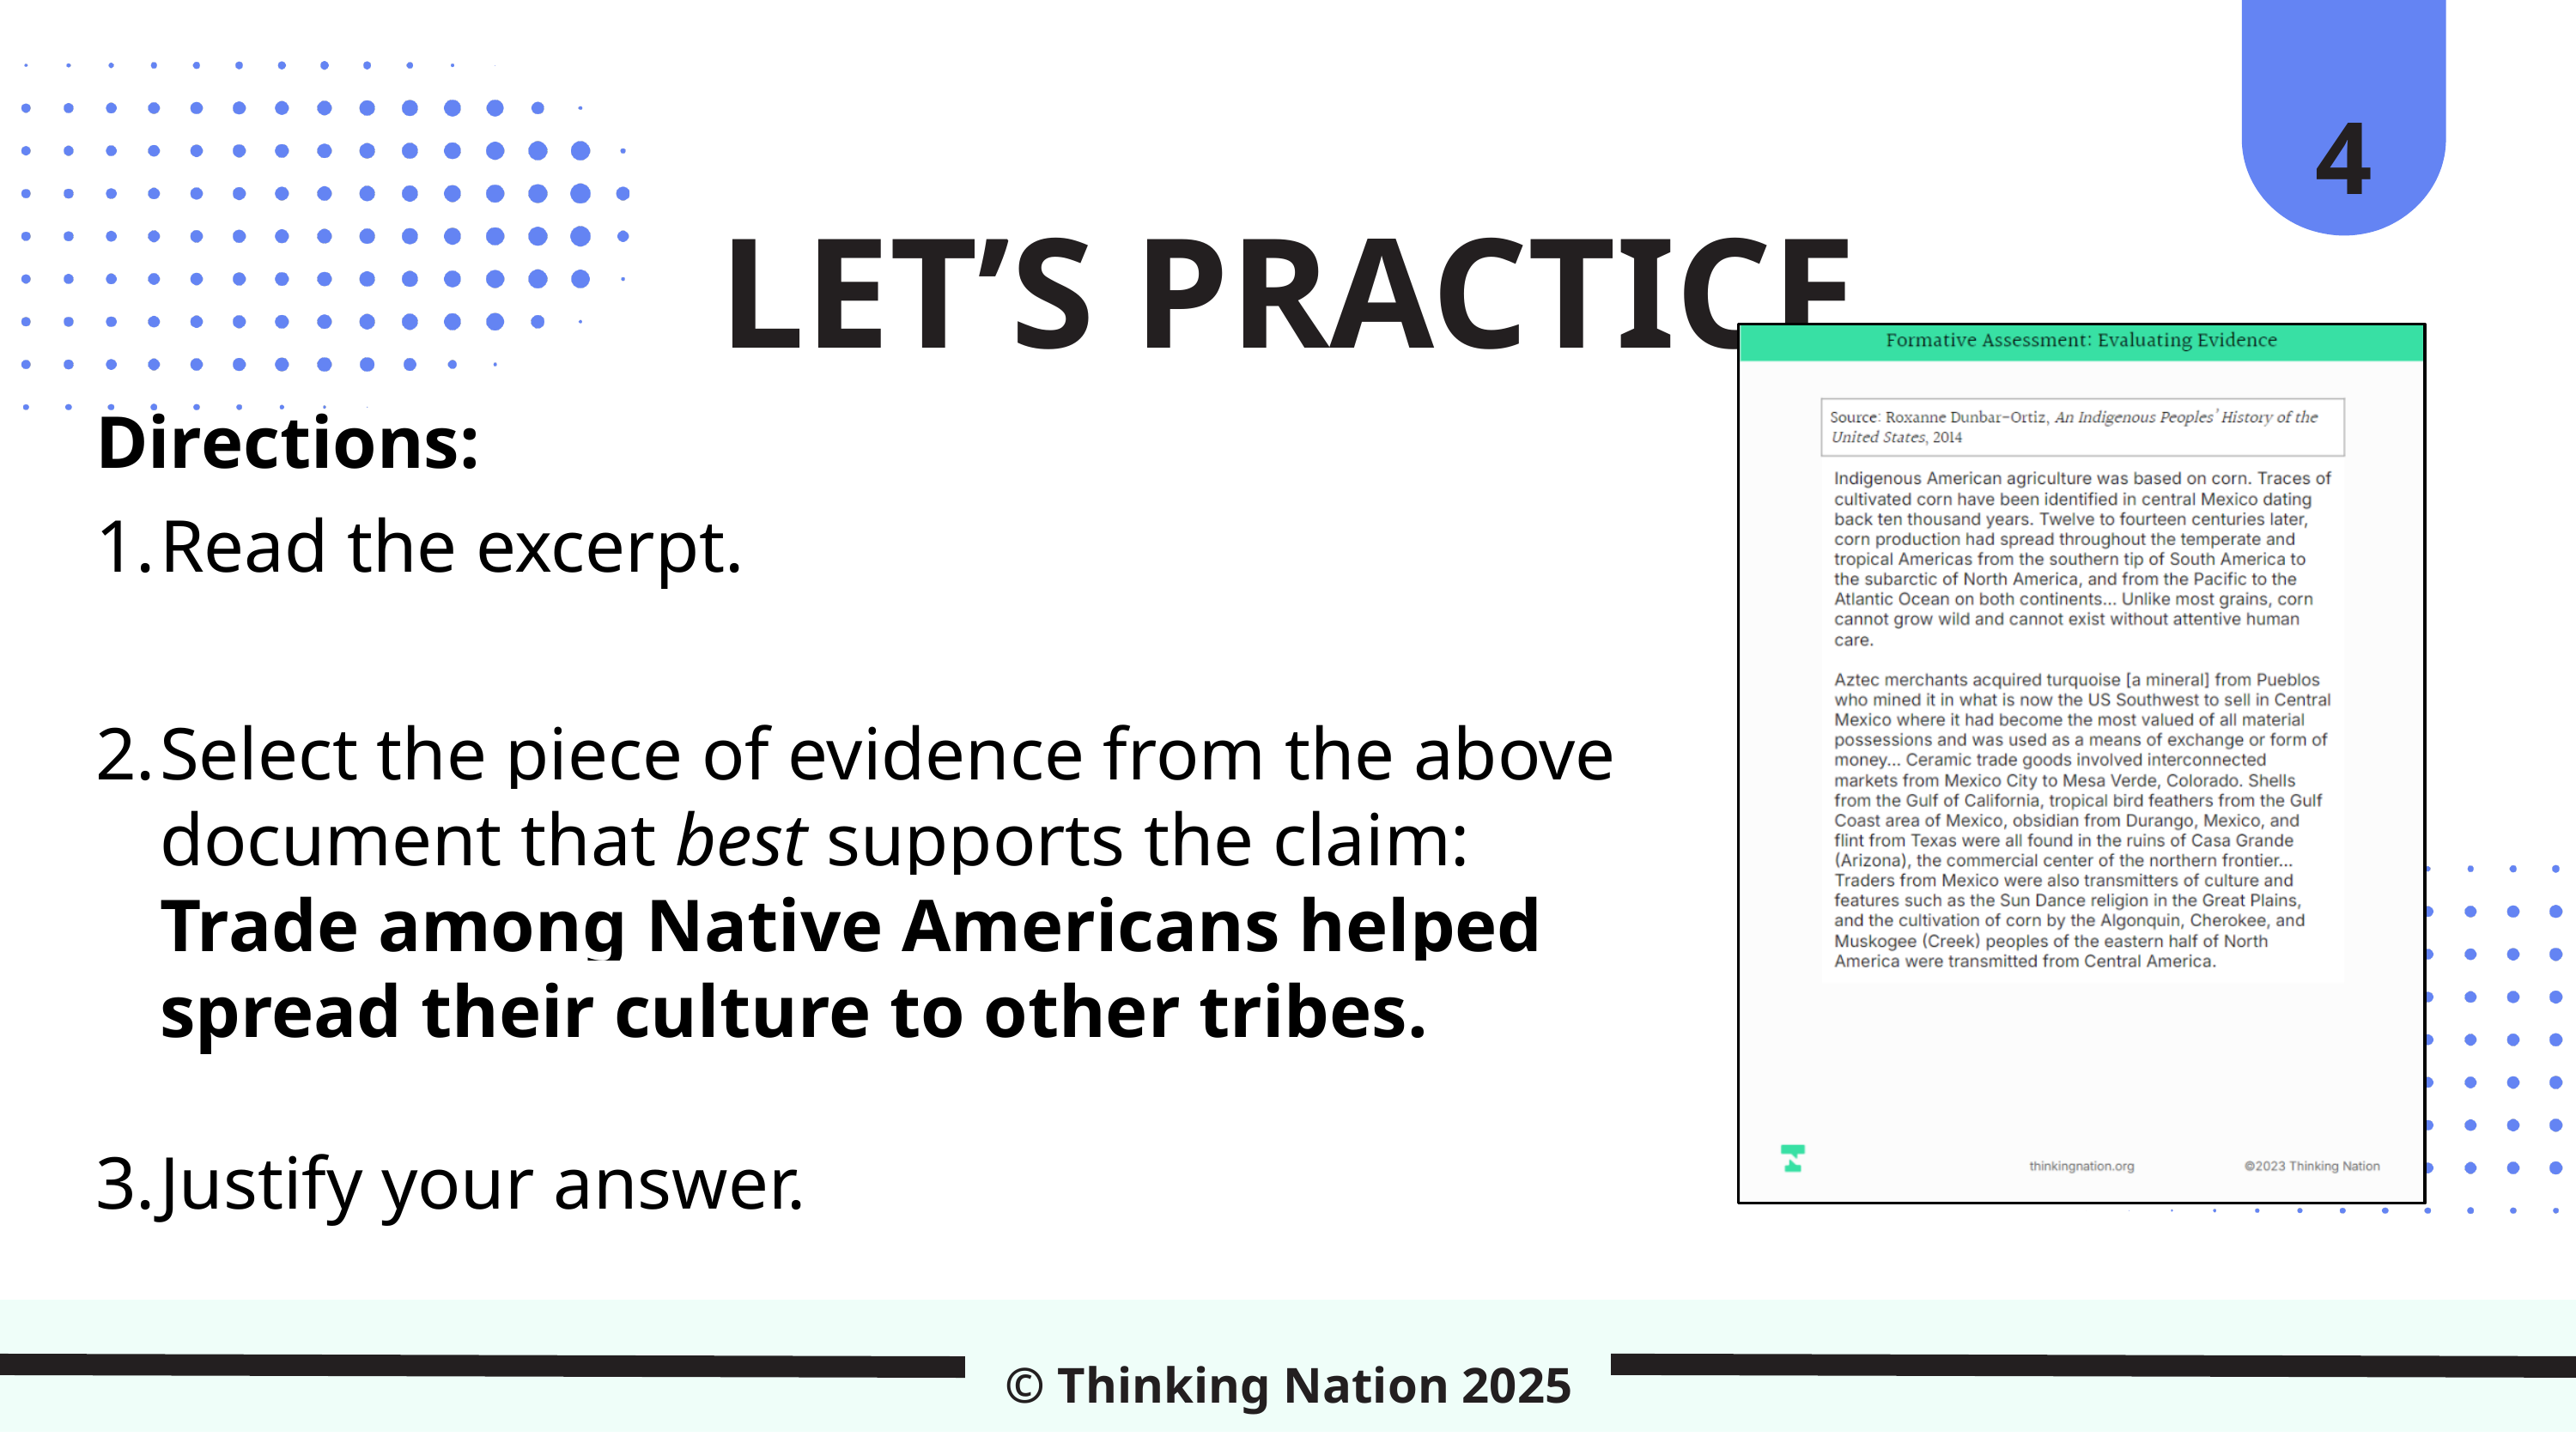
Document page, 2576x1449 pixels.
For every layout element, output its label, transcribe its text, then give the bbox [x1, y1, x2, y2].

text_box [2233, 0, 2455, 236]
text_box LET’S PRACTICE [630, 123, 2216, 379]
picture [1739, 324, 2424, 1203]
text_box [0, 1299, 2576, 1433]
text_box [0, 61, 630, 410]
text_box Directions: Read the excerpt. Select the piece of evidence from the above document that best supports the claim: Trade among Native Americans helped spread their culture to other tribes. Justify your answer. [94, 397, 1674, 1223]
text_box [1916, 864, 2576, 1215]
